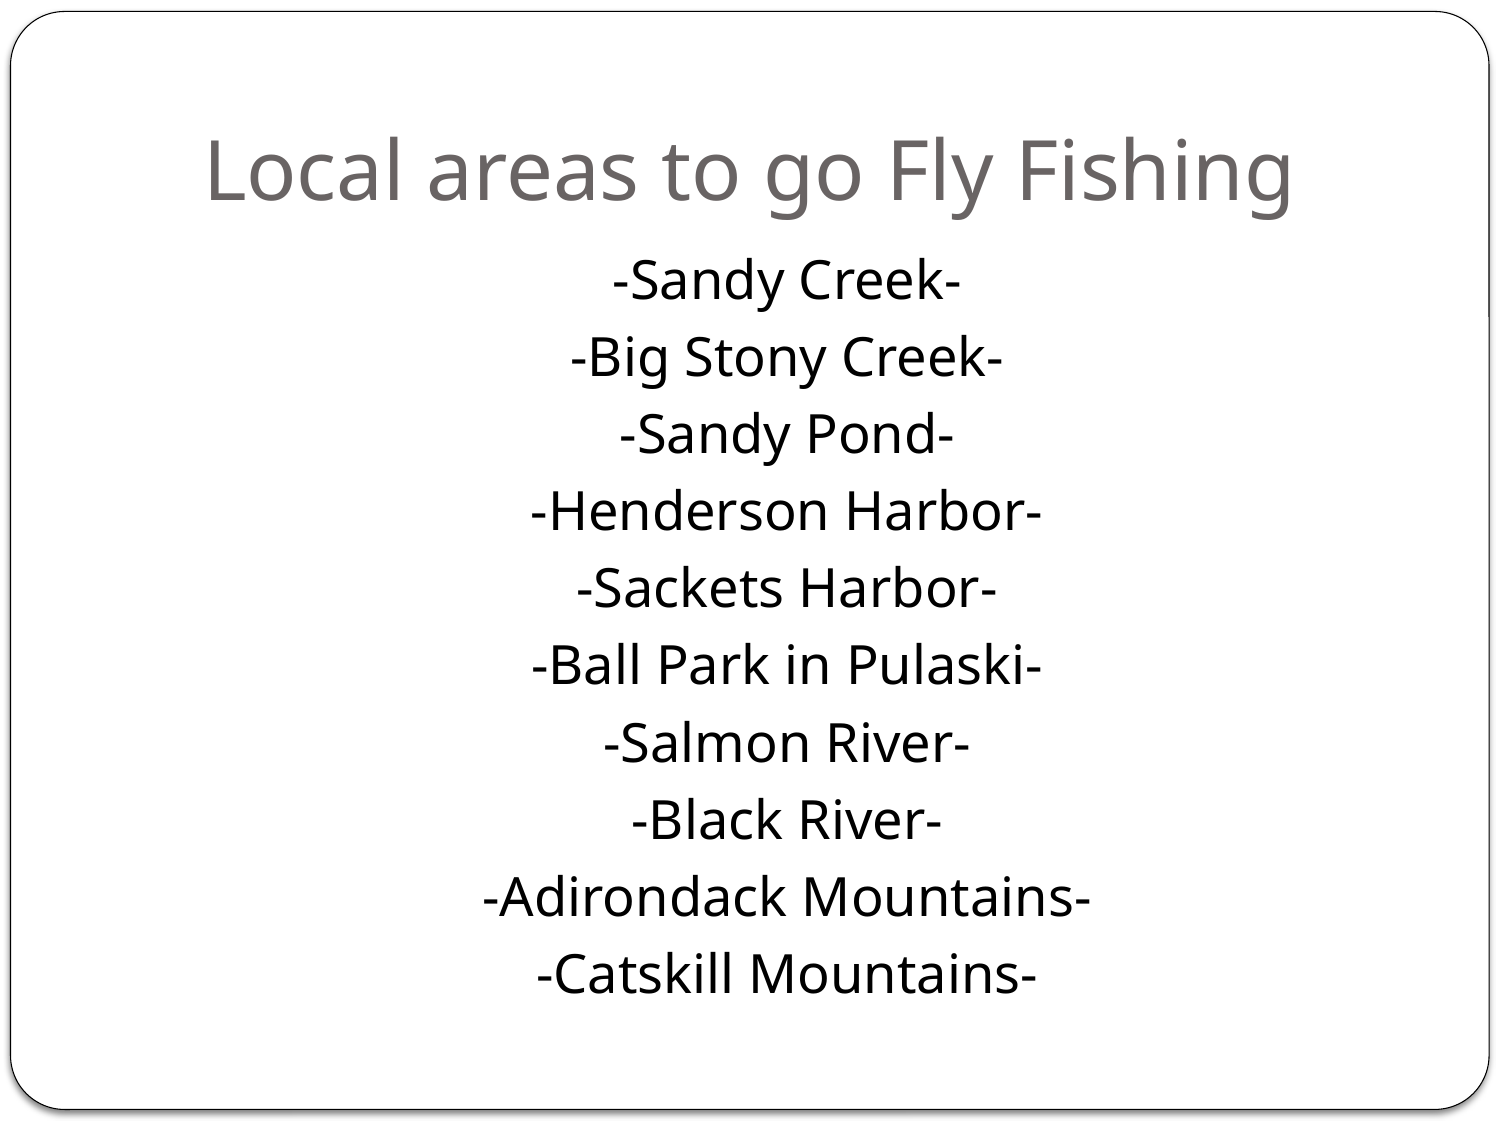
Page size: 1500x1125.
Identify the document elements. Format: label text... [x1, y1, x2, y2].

list -Sandy Creek- -Big Stony Creek- -Sandy Pond- -Henderson Harbor- -Sackets Harbor- -Ball Park in Pulaski- -Salmon River- -Black River- -Adirondack Mountains- -Catskill Mountains- [150, 237, 1425, 1025]
title Local areas to go Fly Fishing [0, 45, 1500, 233]
